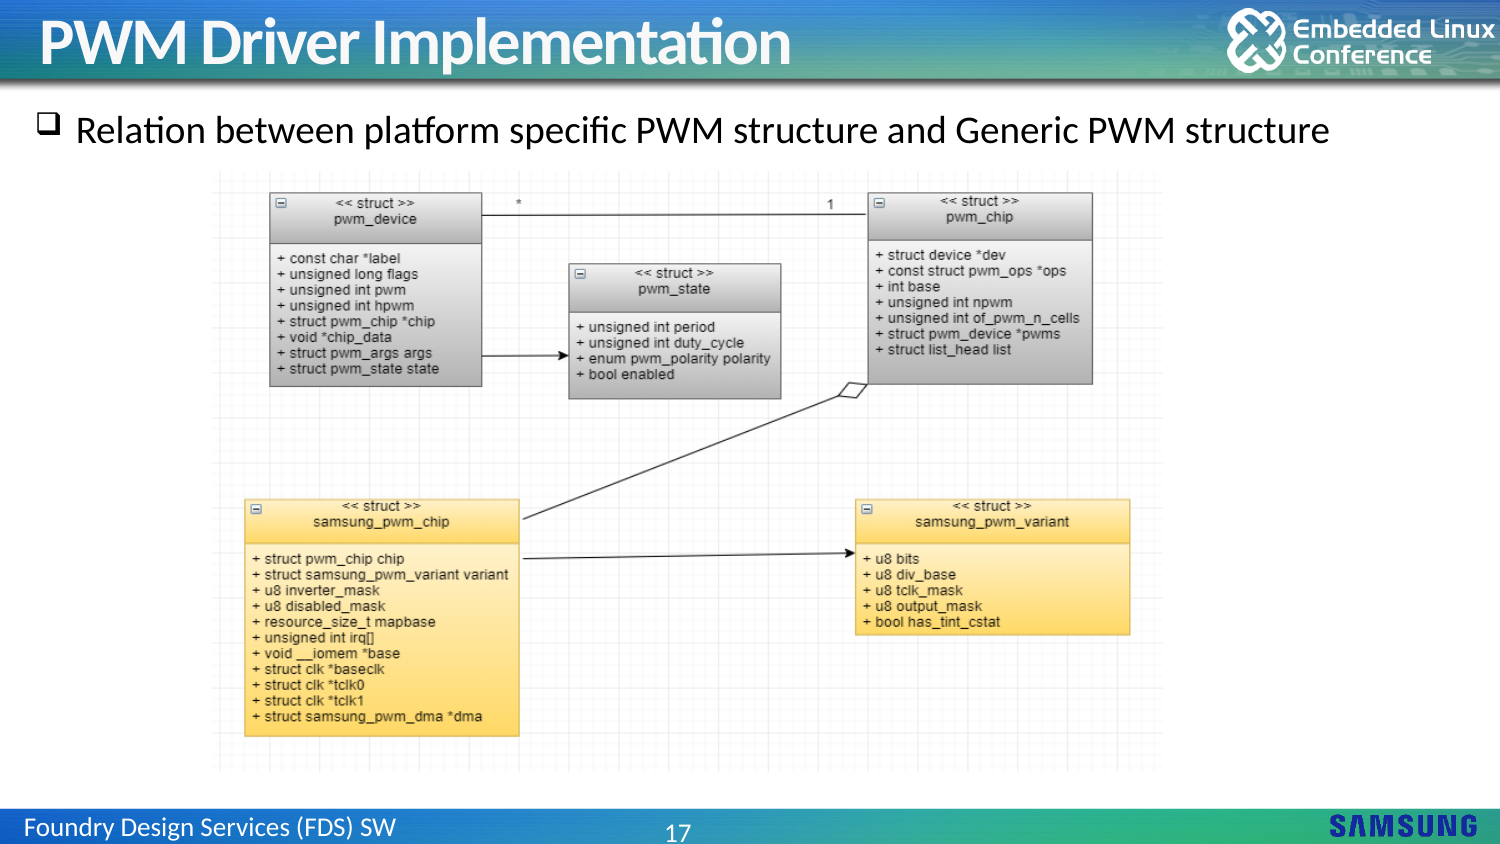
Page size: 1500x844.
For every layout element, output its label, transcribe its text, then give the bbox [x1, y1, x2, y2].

title PWM Driver Implementation [24, 0, 1397, 77]
list Relation between platform specific PWM structure and Generic PWM structure [19, 96, 1475, 160]
picture [0, 0, 1500, 844]
